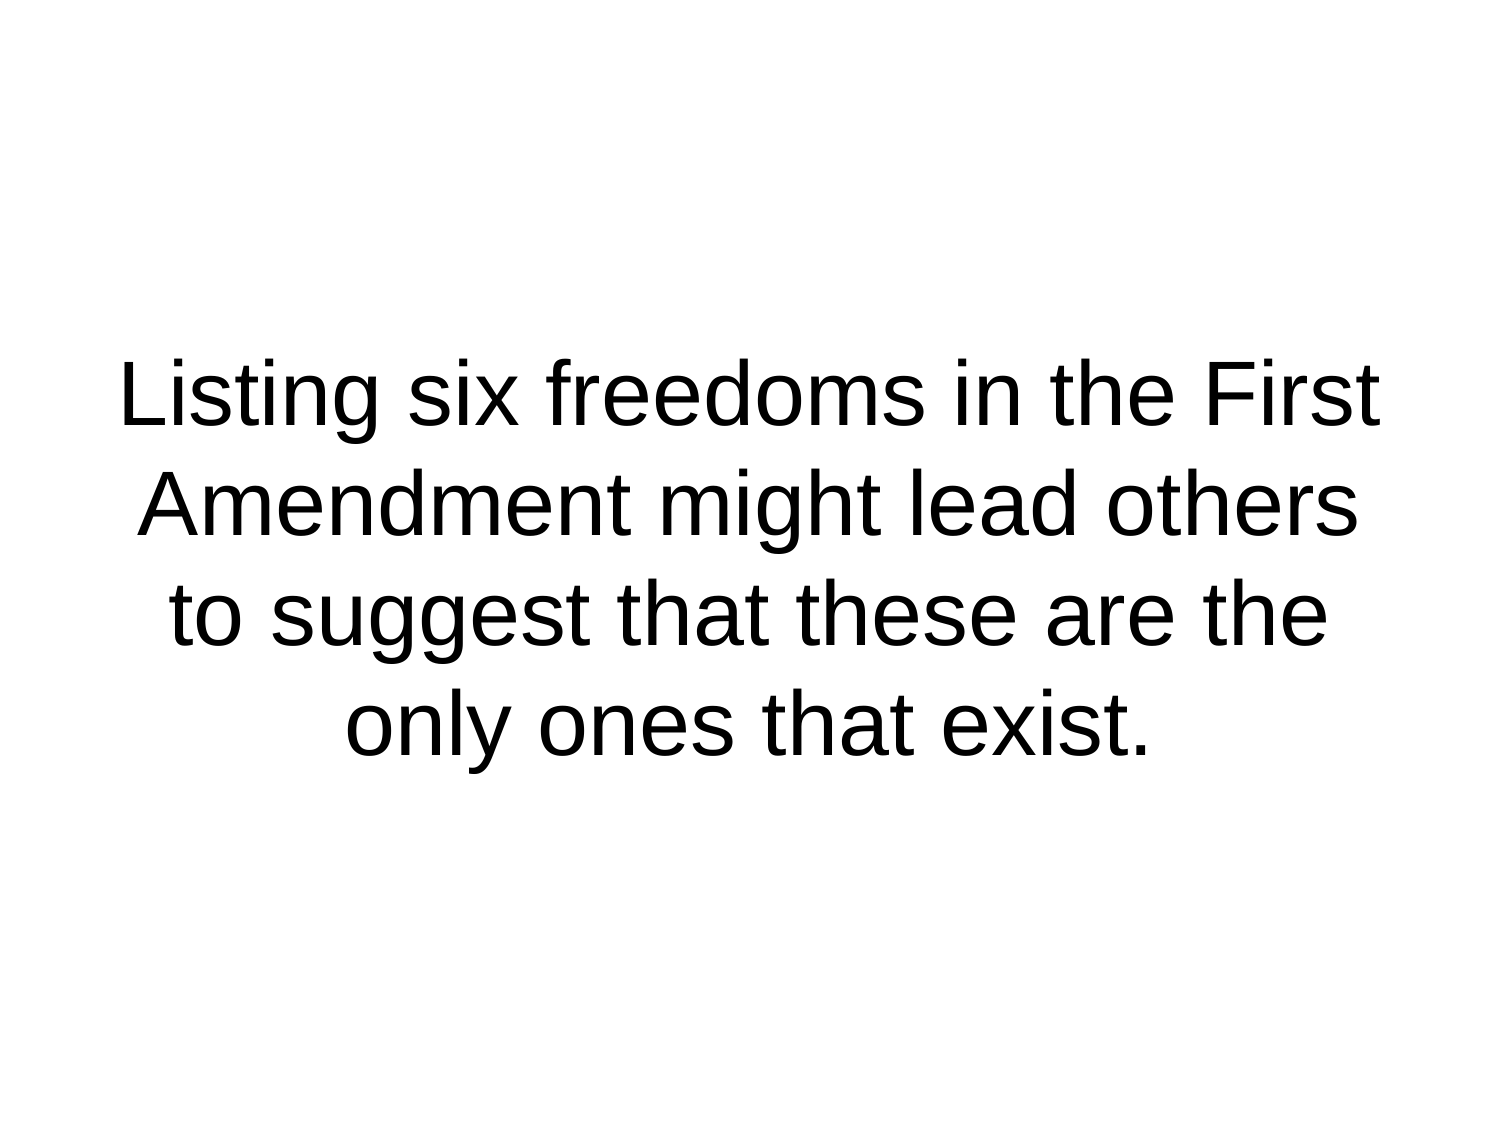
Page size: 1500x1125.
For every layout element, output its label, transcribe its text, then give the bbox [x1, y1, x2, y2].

title Listing six freedoms in the First Amendment might lead others to suggest that these are the only ones that exist. [74, 44, 1426, 1063]
